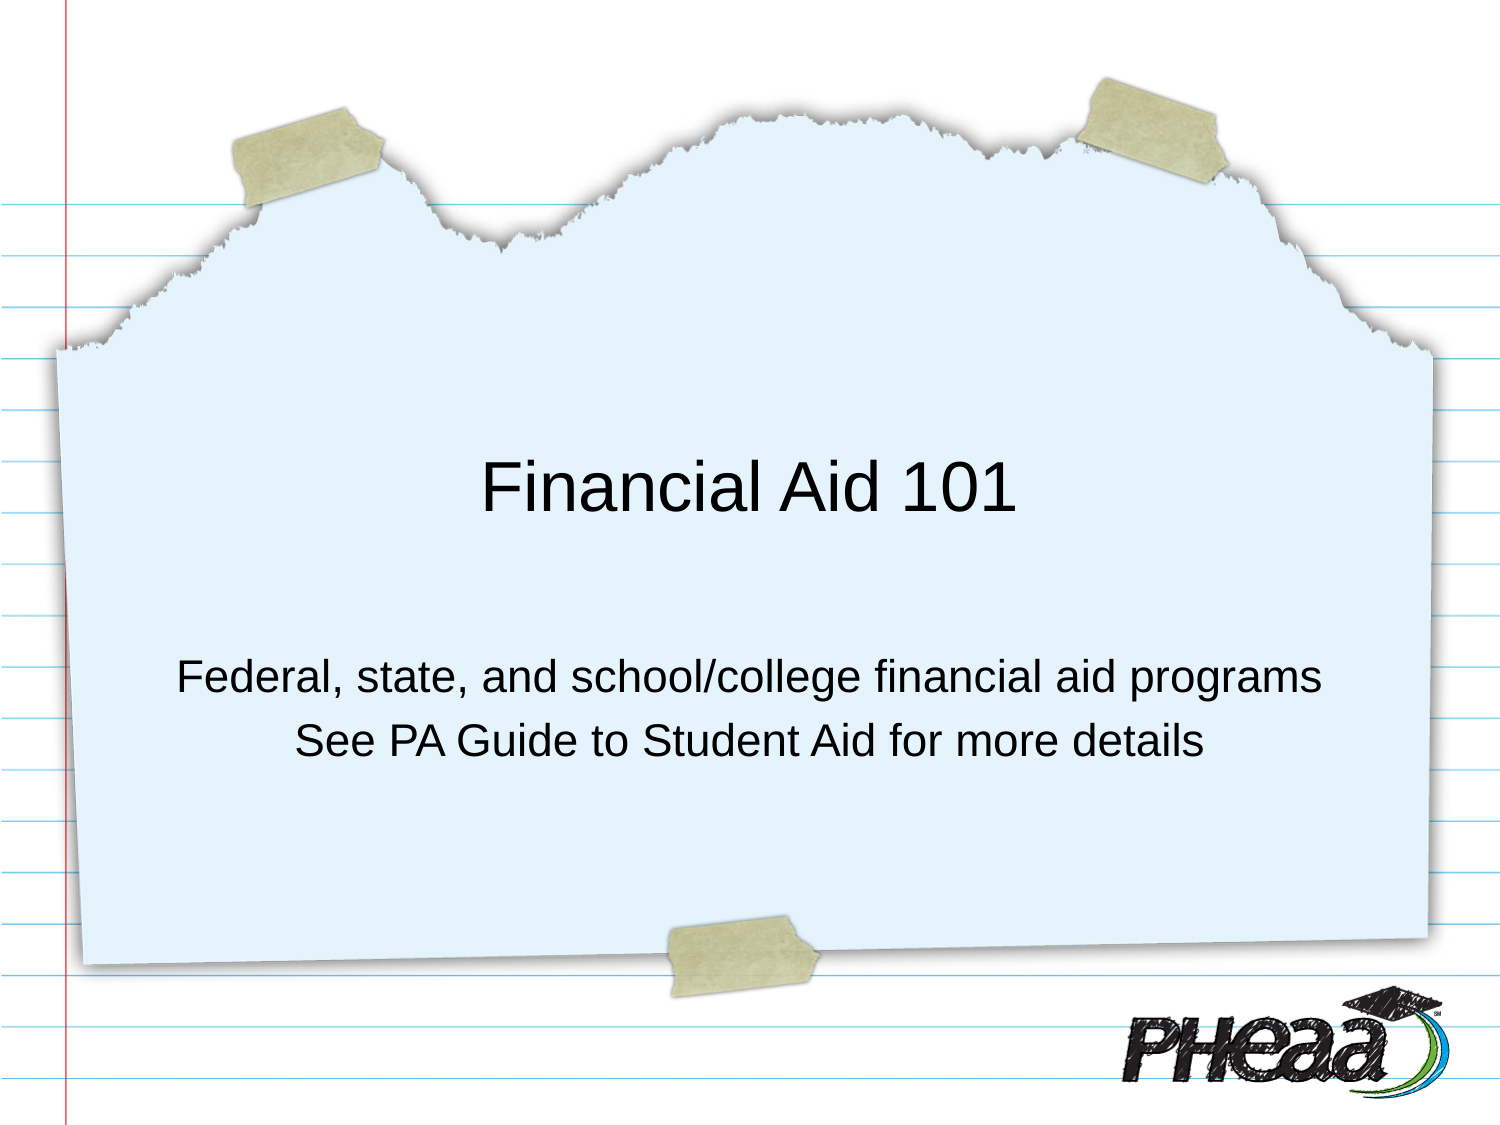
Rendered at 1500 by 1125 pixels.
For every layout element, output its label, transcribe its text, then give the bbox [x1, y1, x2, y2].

subtitle Federal, state, and school/college financial aid programs See PA Guide to Student Aid for more details [137, 575, 1363, 863]
picture [0, 0, 1500, 1125]
title Financial Aid 101 [112, 362, 1388, 604]
